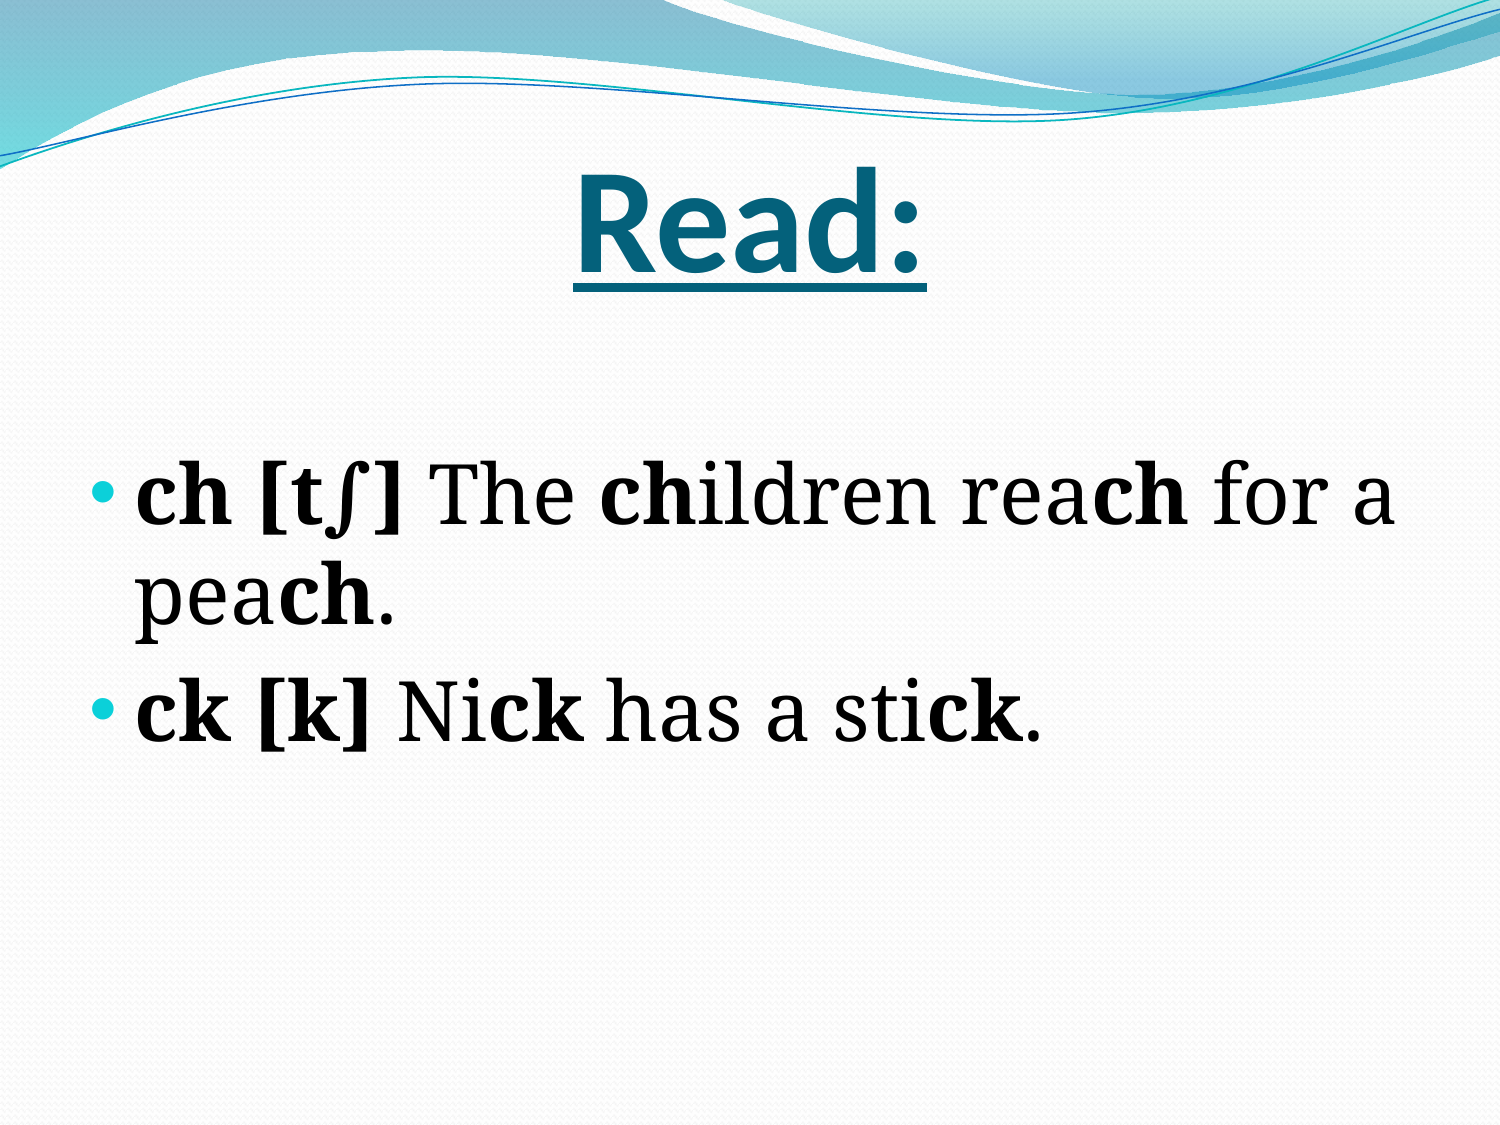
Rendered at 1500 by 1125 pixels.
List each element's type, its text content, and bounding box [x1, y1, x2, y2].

title Read: [75, 115, 1425, 303]
list ch [t∫] The children reach for a peach. ck [k] Nick has a stick. [75, 317, 1425, 1038]
